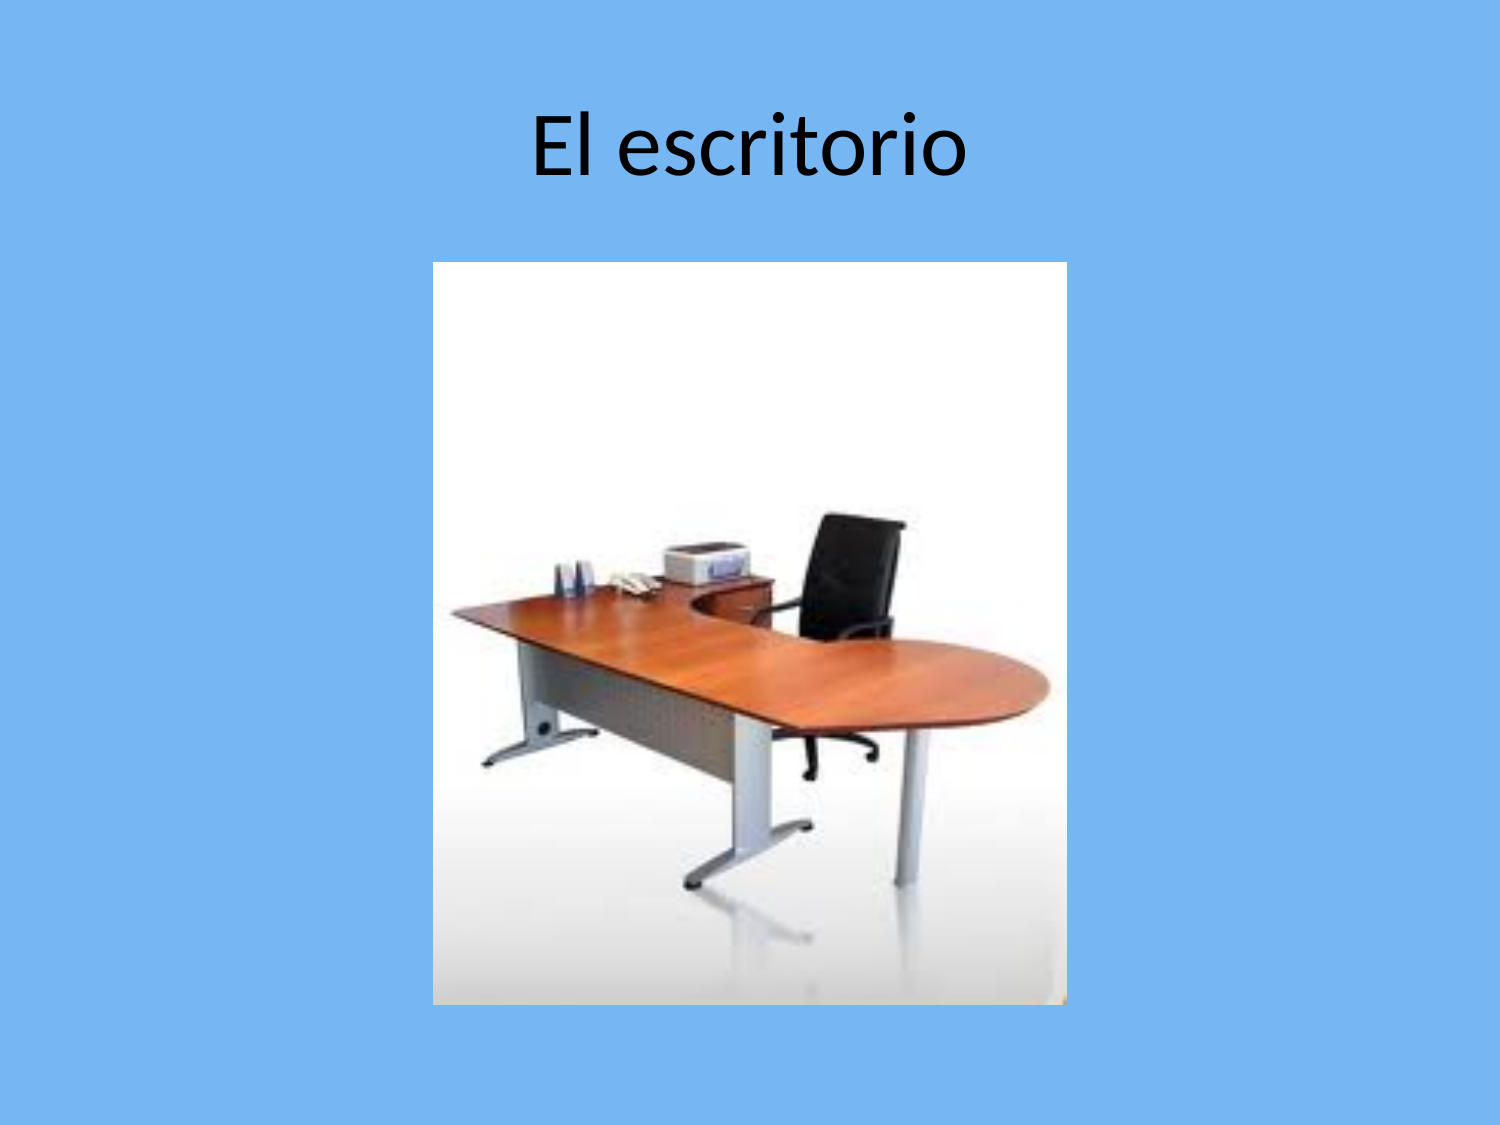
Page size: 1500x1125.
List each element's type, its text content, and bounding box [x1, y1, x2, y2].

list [74, 262, 1426, 1006]
title El escritorio [75, 45, 1425, 233]
